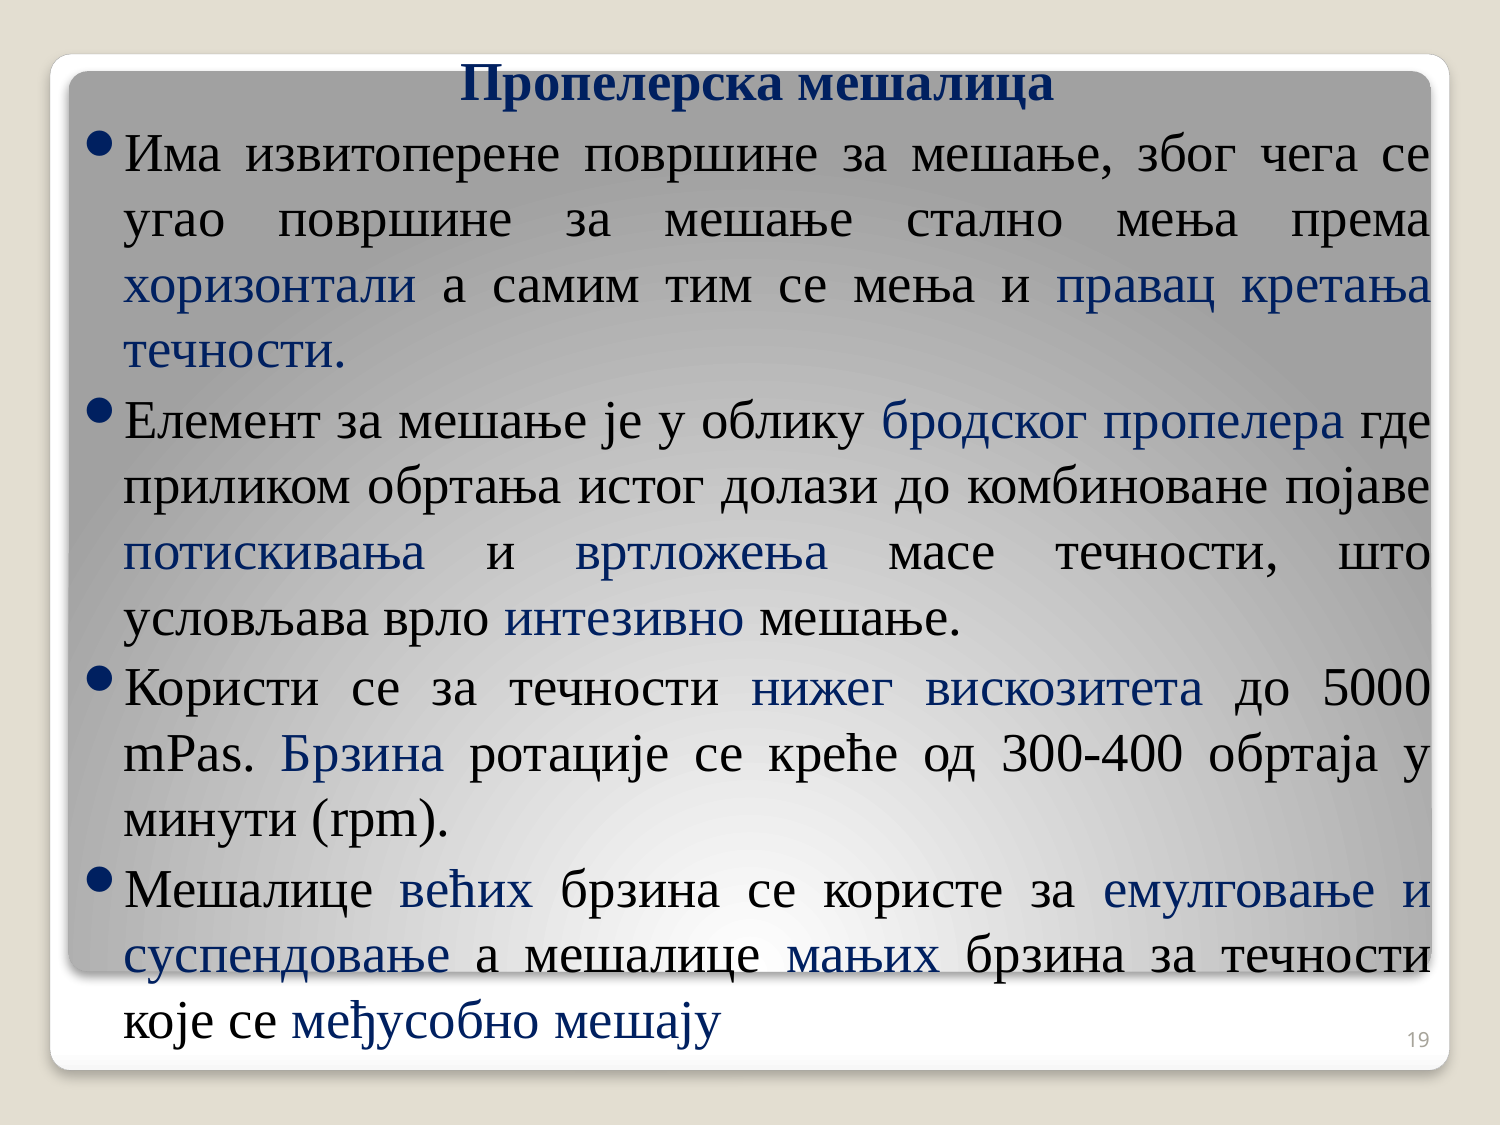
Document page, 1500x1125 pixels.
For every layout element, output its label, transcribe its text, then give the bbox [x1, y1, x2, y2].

slide_number 19 [1369, 1002, 1445, 1063]
list Пропелерска мешалица Има извитоперене површине за мешање, због чега се угао површине за мешање стално мења према хоризонтали а самим тим се мења и правац кретања течности. Елемент за мешање је у облику бродског пропелера где приликом обртања истог долази до комбиноване појаве потискивања и вртложења масе течности, што условљава врло интезивно мешање. Користи се за течности нижег вискозитета до 5000 mPas. Брзина ротације се креће од 300-400 обртаја у минути (rpm). Мешалице већих брзина се користе за емулговање и суспендовање а мешалице мањих брзина за течности које се међусобно мешају [53, 30, 1447, 1059]
